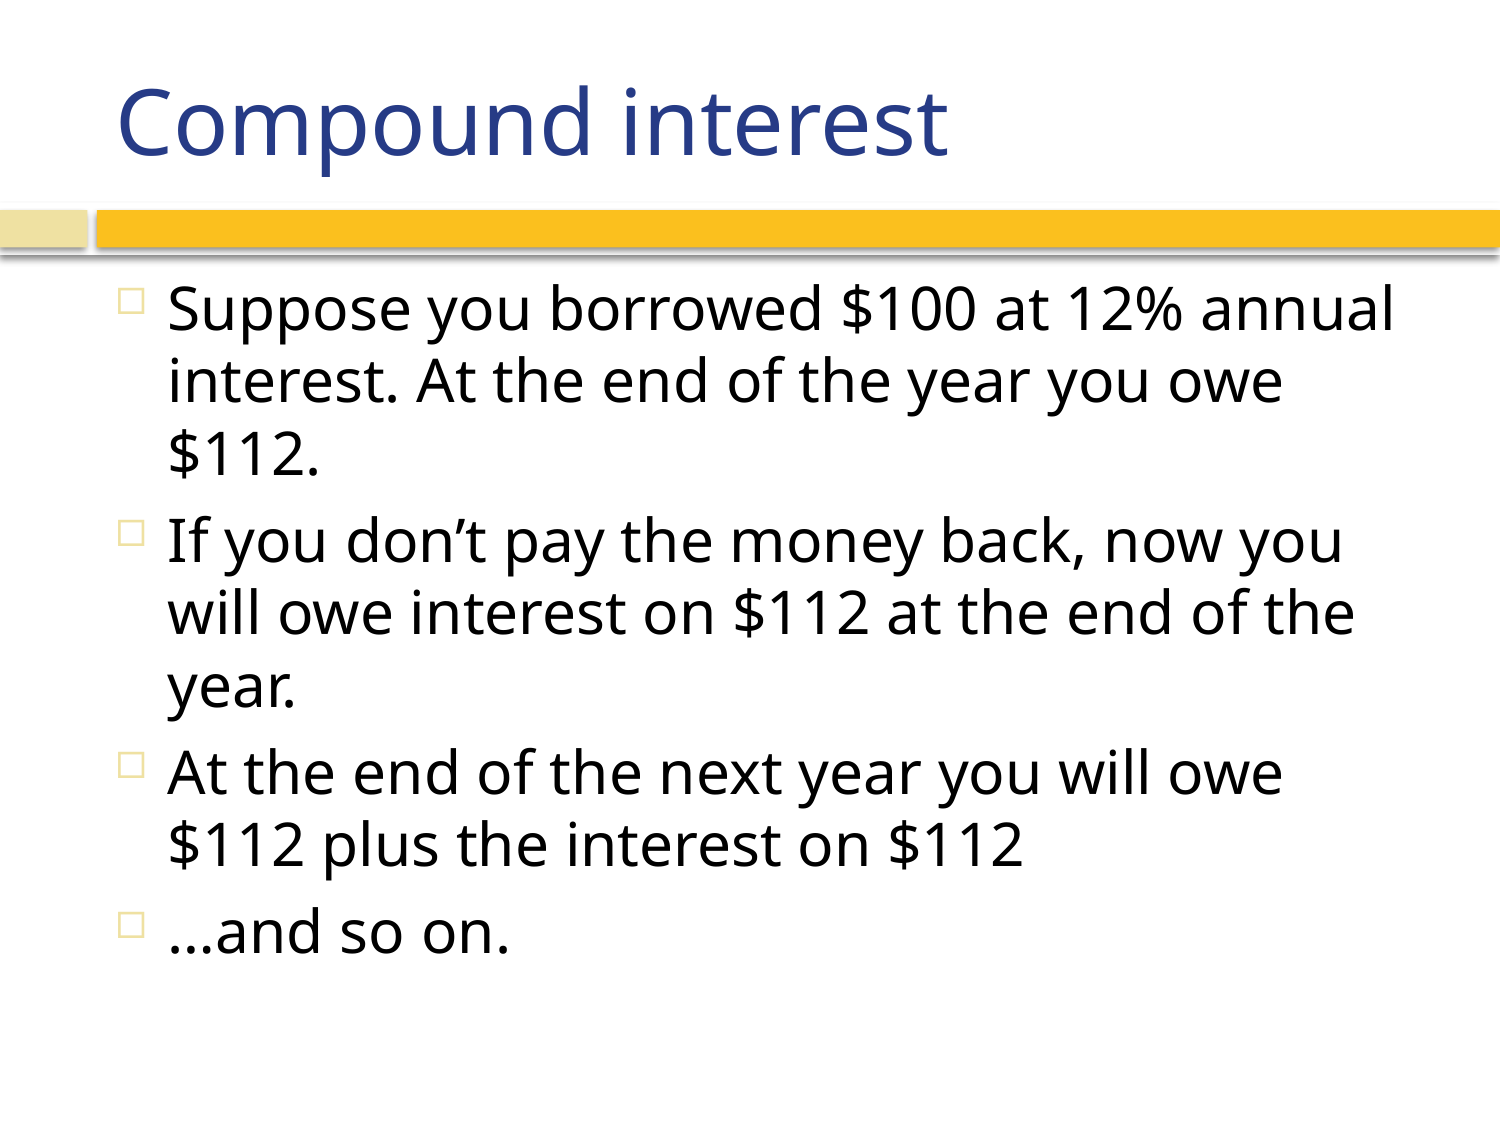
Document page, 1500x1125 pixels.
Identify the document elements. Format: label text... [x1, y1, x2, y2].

title Compound interest [100, 37, 1438, 200]
list Suppose you borrowed $100 at 12% annual interest. At the end of the year you owe $112. If you don’t pay the money back, now you will owe interest on $112 at the end of the year. At the end of the next year you will owe $112 plus the interest on $112 …and so on. [100, 262, 1438, 1000]
